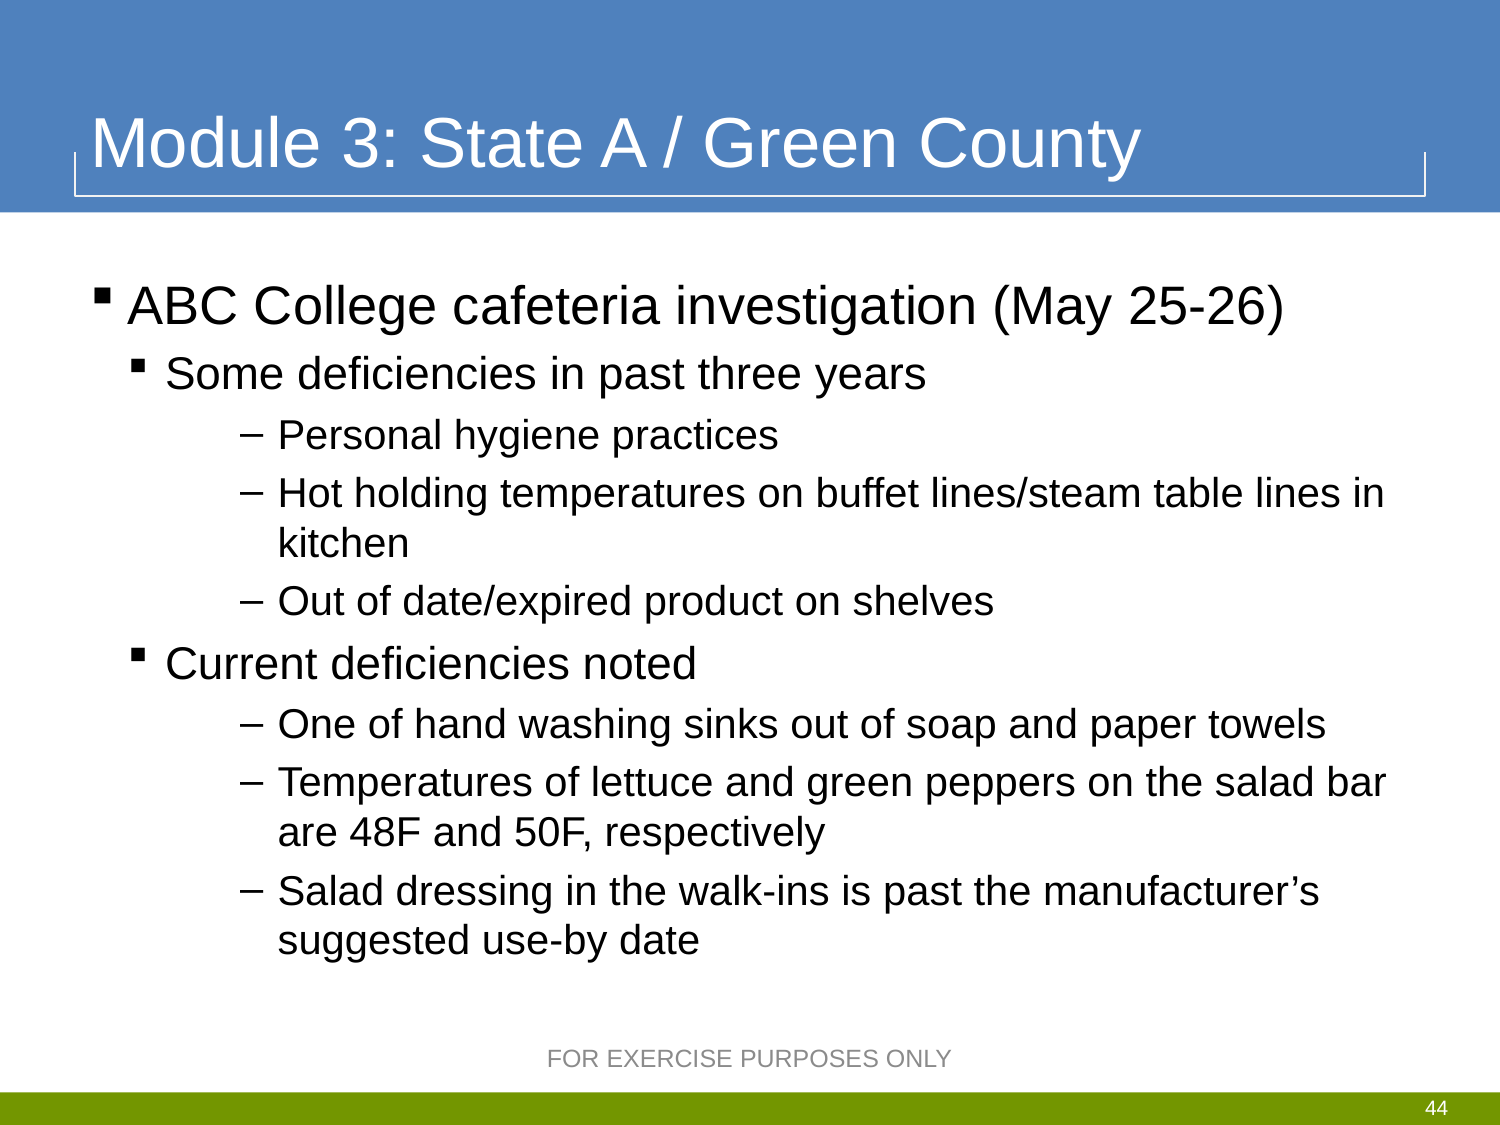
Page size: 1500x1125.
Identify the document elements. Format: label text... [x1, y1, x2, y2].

title Module 3: State A / Green County [74, 44, 1426, 233]
list ABC College cafeteria investigation (May 25-26) Some deficiencies in past three years Personal hygiene practices Hot holding temperatures on buffet lines/steam table lines in kitchen Out of date/expired product on shelves Current deficiencies noted One of hand washing sinks out of soap and paper towels Temperatures of lettuce and green peppers on the salad bar are 48F and 50F, respectively Salad dressing in the walk-ins is past the manufacturer’s suggested use-by date [74, 262, 1426, 1006]
footer FOR EXERCISE PURPOSES ONLY [512, 1042, 988, 1103]
